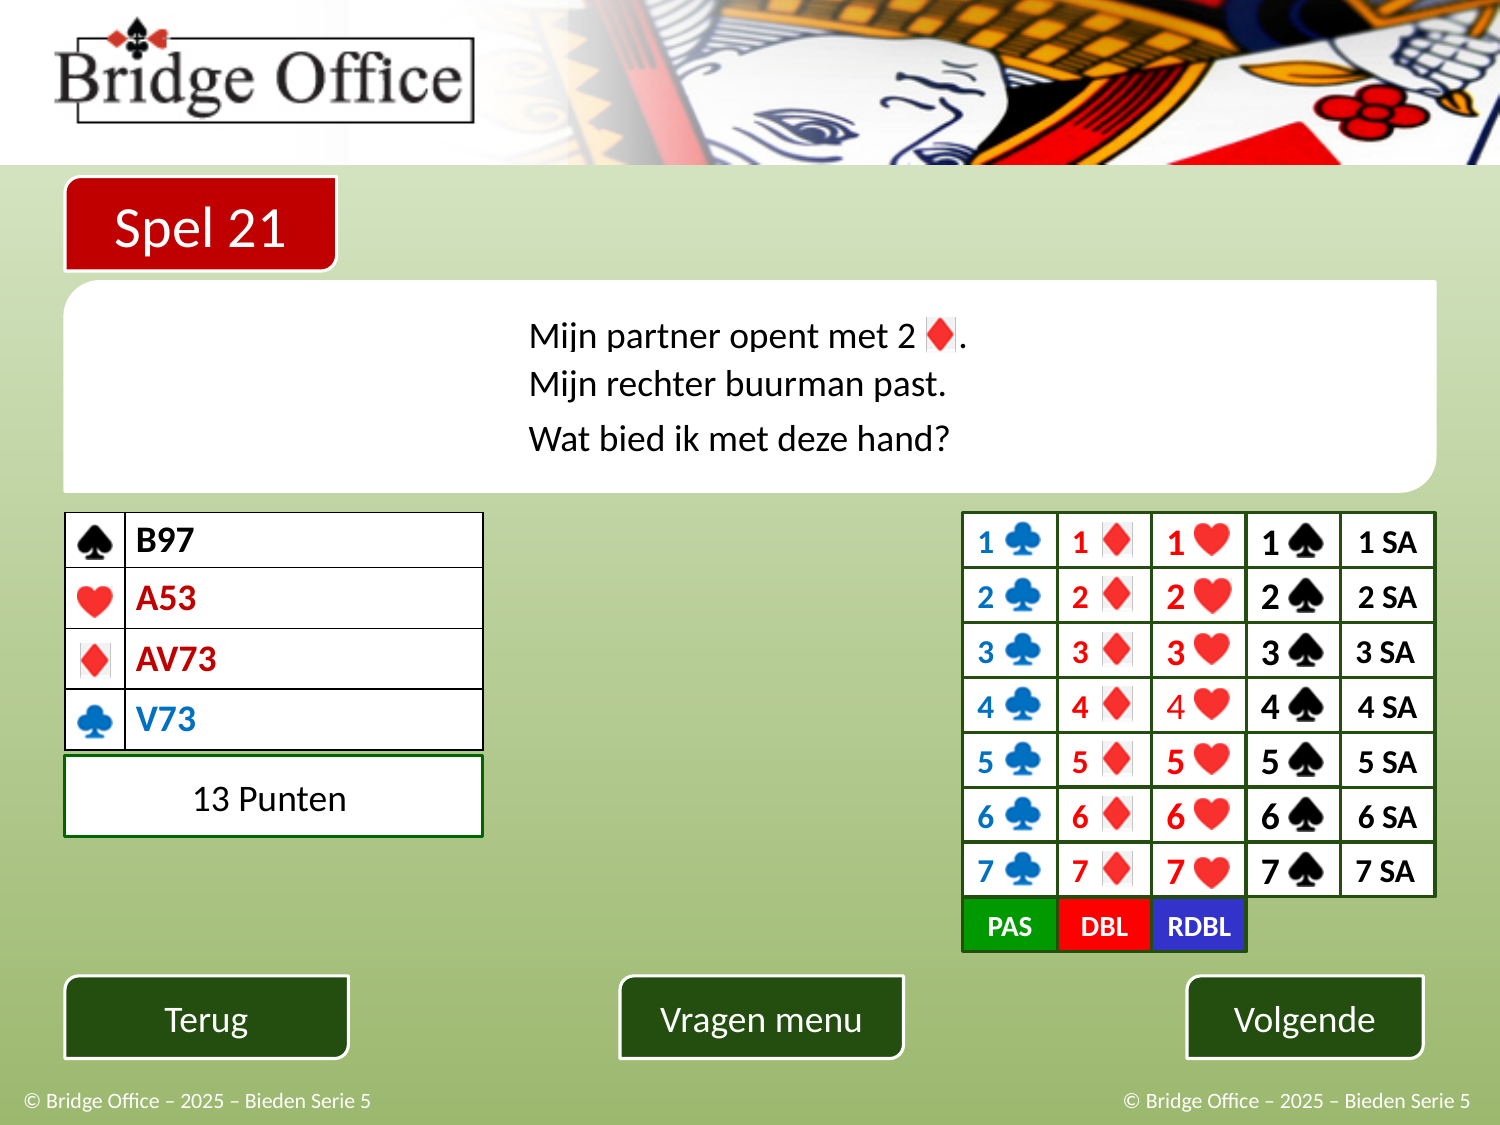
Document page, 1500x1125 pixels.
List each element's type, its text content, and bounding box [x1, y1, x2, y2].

text_box Volgende [1185, 974, 1425, 1061]
picture [1099, 741, 1135, 778]
text_box 3 [1056, 621, 1150, 676]
picture [77, 524, 114, 561]
text_box 4 [1245, 676, 1339, 734]
picture [1288, 851, 1324, 887]
picture [1193, 578, 1232, 614]
text_box © Bridge Office – 2025 – Bieden Serie 5 [8, 1079, 393, 1121]
table_cell AV73 [126, 629, 482, 688]
text_box 5 [961, 734, 1059, 786]
text_box 7 [961, 841, 1056, 896]
text_box 7 [1245, 841, 1339, 898]
picture [1288, 741, 1324, 778]
text_box 6 SA [1339, 786, 1437, 844]
picture [1288, 686, 1324, 723]
picture [1099, 796, 1135, 833]
picture [77, 703, 114, 740]
text_box 4 [961, 676, 1059, 734]
picture [1193, 798, 1230, 830]
picture [922, 317, 959, 353]
text_box 7 SA [1339, 844, 1437, 898]
text_box 5 [1059, 734, 1153, 786]
text_box 1 [1059, 511, 1153, 569]
text_box 2 [961, 569, 1056, 621]
text_box 4 [1150, 676, 1245, 734]
text_box © Bridge Office – 2025 – Bieden Serie 5 [1107, 1079, 1500, 1121]
picture [1004, 631, 1041, 668]
picture [1193, 688, 1230, 721]
text_box 7 [1056, 841, 1150, 898]
text_box 4 SA [1339, 676, 1437, 734]
picture [1099, 686, 1135, 723]
text_box 3 [961, 621, 1056, 676]
text_box 5 [1153, 734, 1248, 786]
text_box 1 [961, 511, 1059, 569]
picture [1004, 521, 1041, 558]
picture [1194, 633, 1230, 666]
text_box 1 SA [1342, 511, 1437, 569]
picture [1288, 631, 1324, 668]
text_box Mijn rechter buurman past. [513, 352, 987, 406]
table_cell [66, 690, 124, 749]
table_cell V73 [126, 690, 482, 749]
picture [1193, 857, 1230, 890]
text_box Vragen menu [618, 974, 906, 1061]
picture [1099, 631, 1135, 668]
text_box 13 Punten [63, 754, 484, 838]
text_box 6 [961, 786, 1056, 841]
text_box 2 [1056, 569, 1153, 621]
text_box 7 [1150, 841, 1245, 898]
text_box [63, 280, 1437, 493]
picture [1288, 521, 1325, 558]
picture [0, 0, 1500, 166]
text_box Mijn partner opent met 2 . [513, 303, 1022, 364]
table_cell A53 [126, 568, 482, 628]
picture [1004, 686, 1041, 723]
picture [1193, 523, 1230, 556]
text_box 6 [1245, 786, 1339, 841]
text_box Terug [63, 974, 350, 1061]
picture [1288, 576, 1324, 613]
picture [1193, 743, 1230, 776]
picture [77, 643, 114, 679]
text_box 6 [1056, 786, 1150, 841]
table_header [66, 513, 124, 567]
text_box 5 [1248, 734, 1339, 786]
text_box 3 SA [1339, 621, 1437, 676]
table_cell [66, 629, 124, 688]
text_box RDBL [1153, 898, 1248, 953]
text_box Spel 21 [63, 178, 339, 273]
text_box 5 SA [1339, 734, 1437, 786]
text_box Wat bied ik met deze hand? [513, 406, 987, 467]
picture [1004, 576, 1041, 613]
text_box 2 [1245, 569, 1339, 621]
picture [77, 585, 114, 618]
text_box 2 [1153, 569, 1245, 621]
picture [1004, 796, 1041, 833]
text_box 2 SA [1339, 569, 1437, 621]
text_box 4 [1059, 676, 1150, 734]
text_box 3 [1245, 621, 1339, 676]
picture [1099, 576, 1135, 613]
text_box PAS [961, 896, 1059, 953]
picture [1099, 522, 1135, 558]
picture [1288, 796, 1324, 833]
table_header B97 [126, 513, 482, 567]
table_cell [66, 568, 124, 628]
text_box 6 [1150, 786, 1245, 841]
picture [1099, 851, 1135, 887]
text_box 1 [1153, 511, 1245, 569]
picture [1004, 741, 1041, 778]
picture [1004, 851, 1041, 887]
text_box 1 [1245, 511, 1342, 569]
text_box DBL [1059, 898, 1153, 953]
text_box 3 [1150, 621, 1245, 676]
